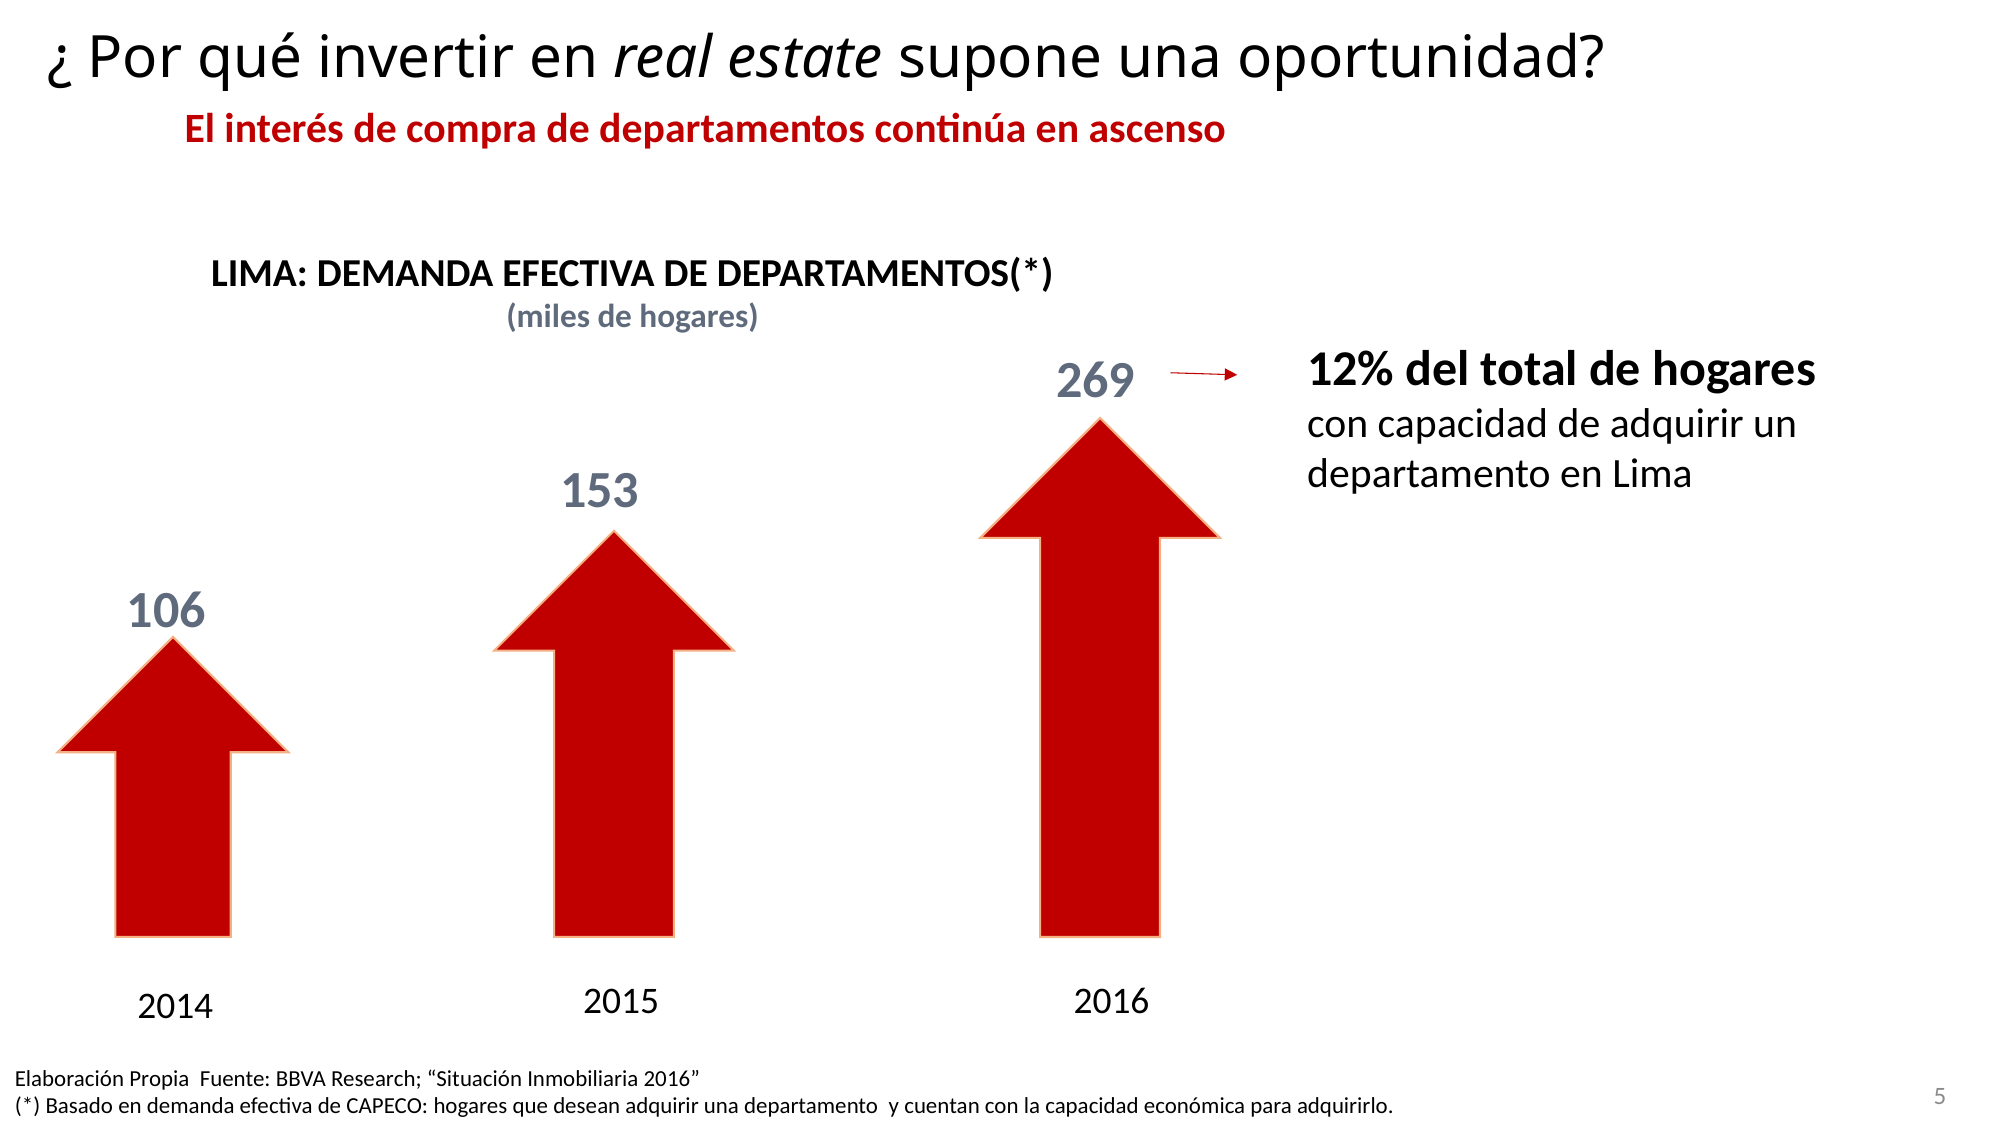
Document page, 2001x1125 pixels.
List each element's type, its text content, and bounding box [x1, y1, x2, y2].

text_box 106 [50, 567, 282, 646]
title ¿ Por qué invertir en real estate supone una oportunidad? [32, 0, 1967, 132]
text_box 2014 [108, 973, 243, 1034]
text_box 2016 [1044, 968, 1179, 1029]
text_box [977, 416, 1223, 939]
text_box 269 [980, 338, 1212, 416]
text_box [491, 529, 737, 938]
text_box 2015 [554, 968, 688, 1029]
slide_number 5 [1494, 1065, 1962, 1125]
text_box 12% del total de hogares con capacidad de adquirir un departamento en Lima [1292, 328, 1861, 503]
text_box 153 [484, 447, 715, 526]
text_box El interés de compra de departamentos continúa en ascenso [169, 92, 1697, 158]
text_box LIMA: DEMANDA EFECTIVA DE DEPARTAMENTOS(*) (miles de hogares) [0, 238, 1330, 342]
text_box [55, 646, 291, 938]
text_box Elaboración Propia Fuente: BBVA Research; “Situación Inmobiliaria 2016” (*) Basado en demanda efectiva de CAPECO: hogares que desean adquirir una departamento y cuentan con la capacidad económica para adquirirlo. [0, 1055, 1778, 1125]
